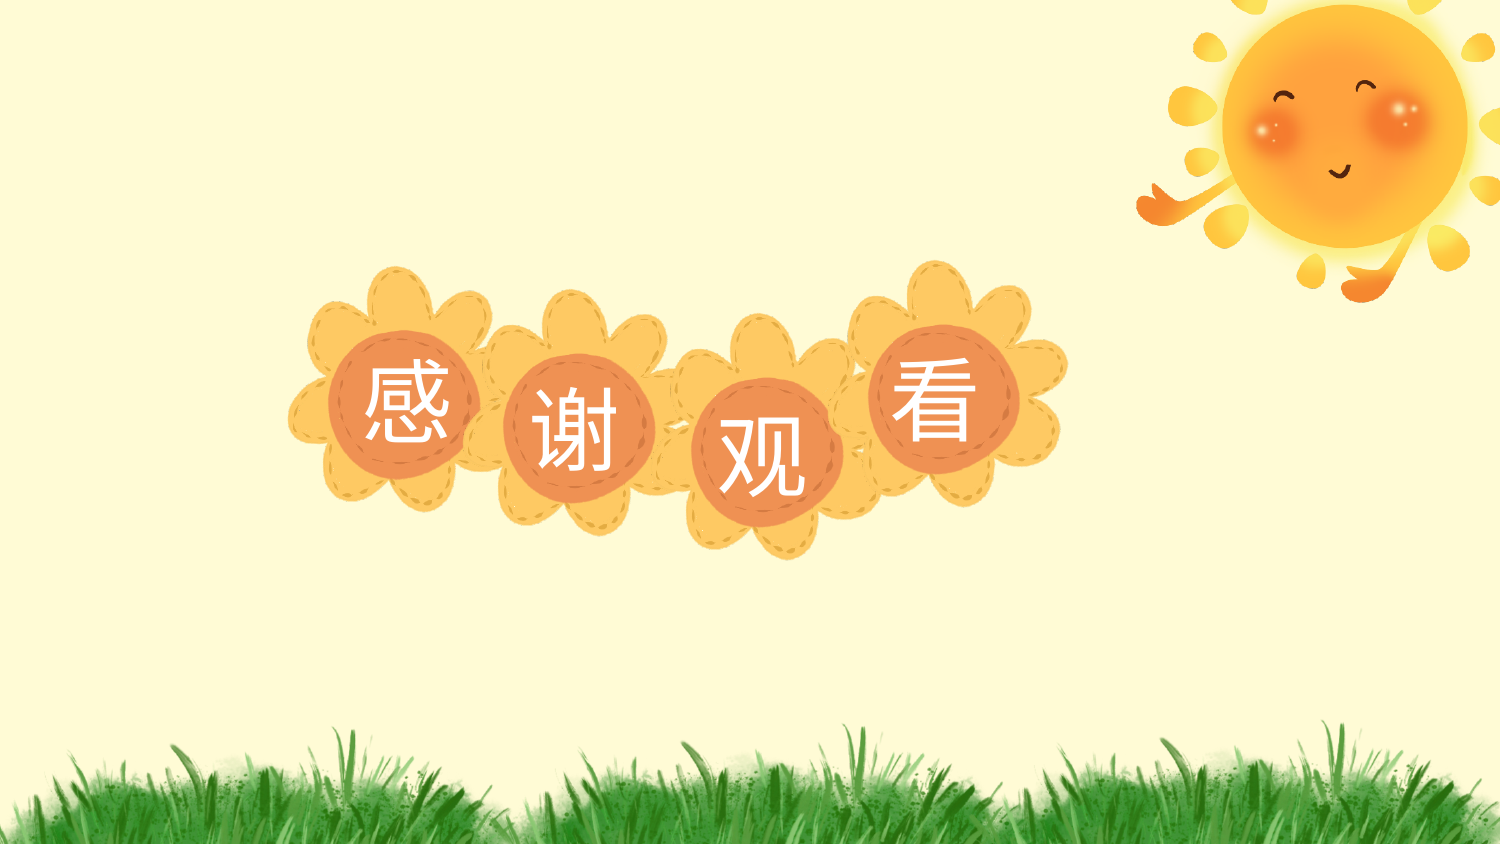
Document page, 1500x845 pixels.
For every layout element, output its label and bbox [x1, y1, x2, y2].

text_box [810, 244, 1085, 497]
text_box [0, 497, 1500, 844]
text_box [446, 273, 720, 497]
picture [1076, 0, 1500, 384]
text_box [633, 297, 805, 497]
text_box [271, 249, 545, 497]
